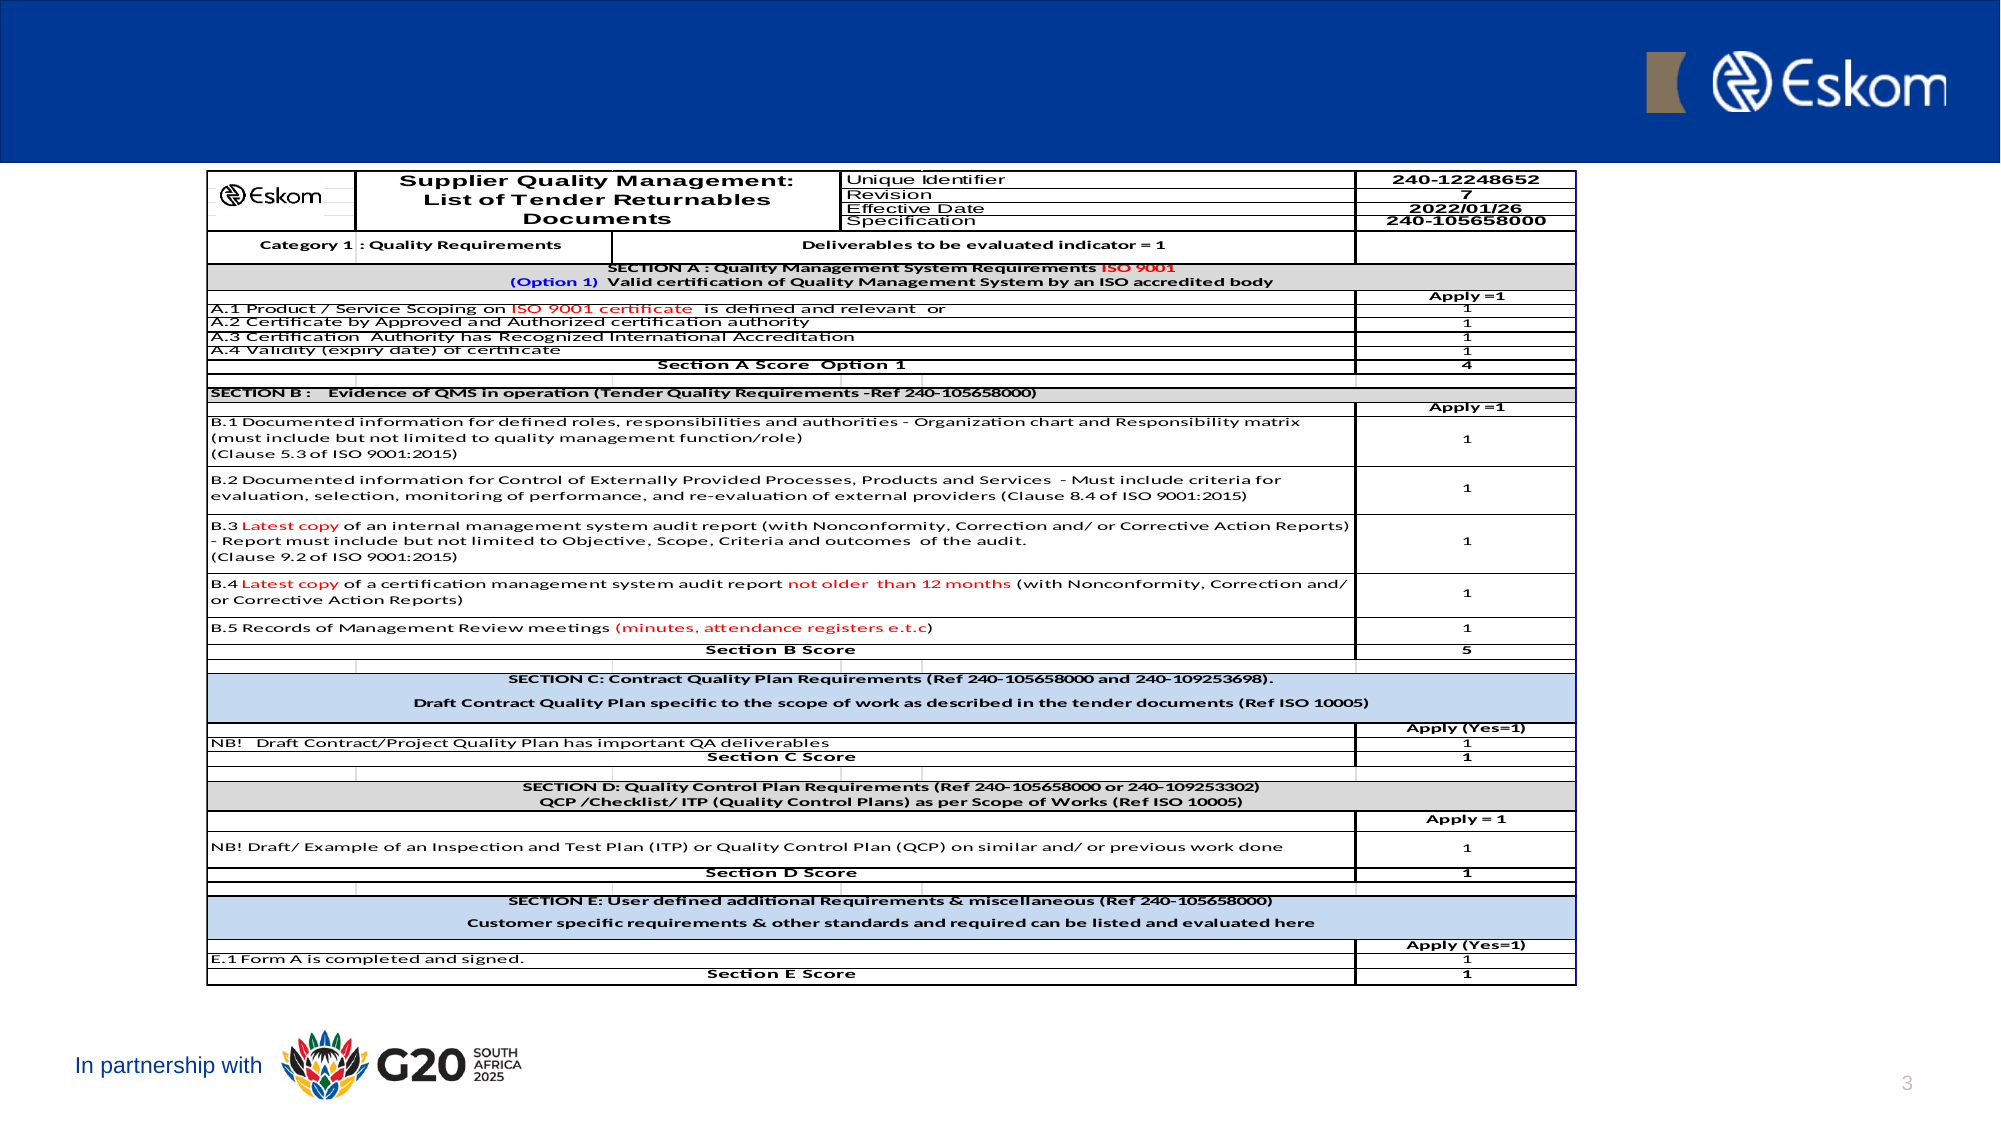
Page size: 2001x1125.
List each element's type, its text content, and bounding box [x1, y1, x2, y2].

picture [280, 1029, 526, 1100]
slide_number 3 [1567, 1058, 1929, 1103]
picture [206, 170, 1579, 986]
